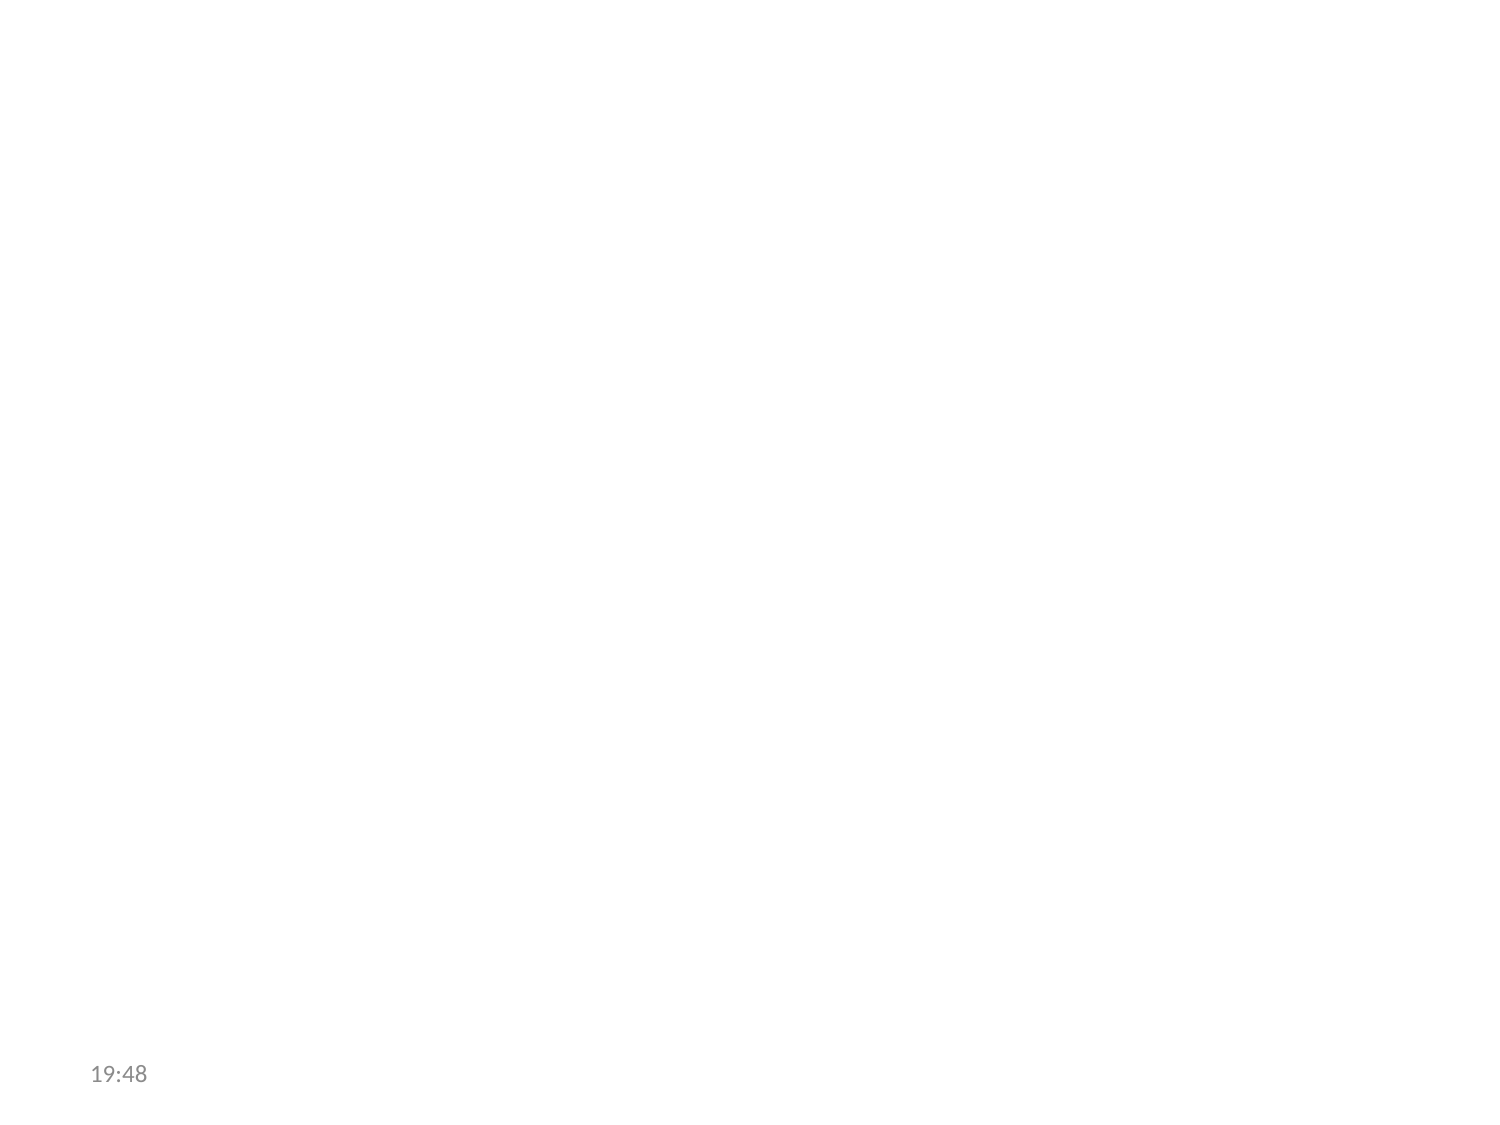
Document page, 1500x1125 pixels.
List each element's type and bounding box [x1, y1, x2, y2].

slide_number [75, 1042, 425, 1103]
